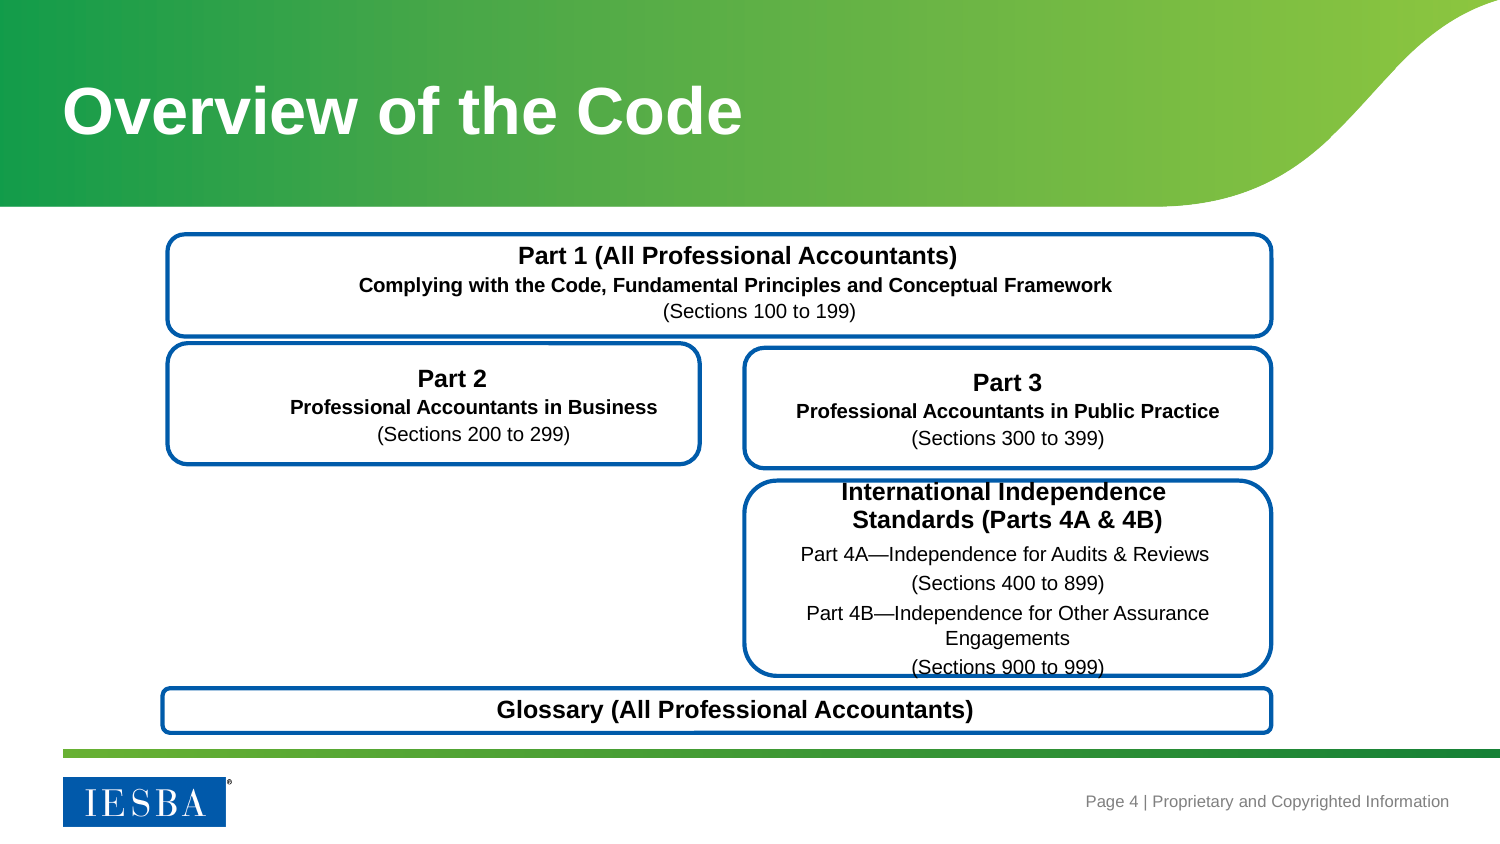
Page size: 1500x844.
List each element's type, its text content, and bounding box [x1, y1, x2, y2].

picture [63, 777, 232, 827]
picture [0, 0, 1500, 207]
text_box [162, 234, 1272, 734]
title Overview of the Code [62, 75, 1300, 141]
